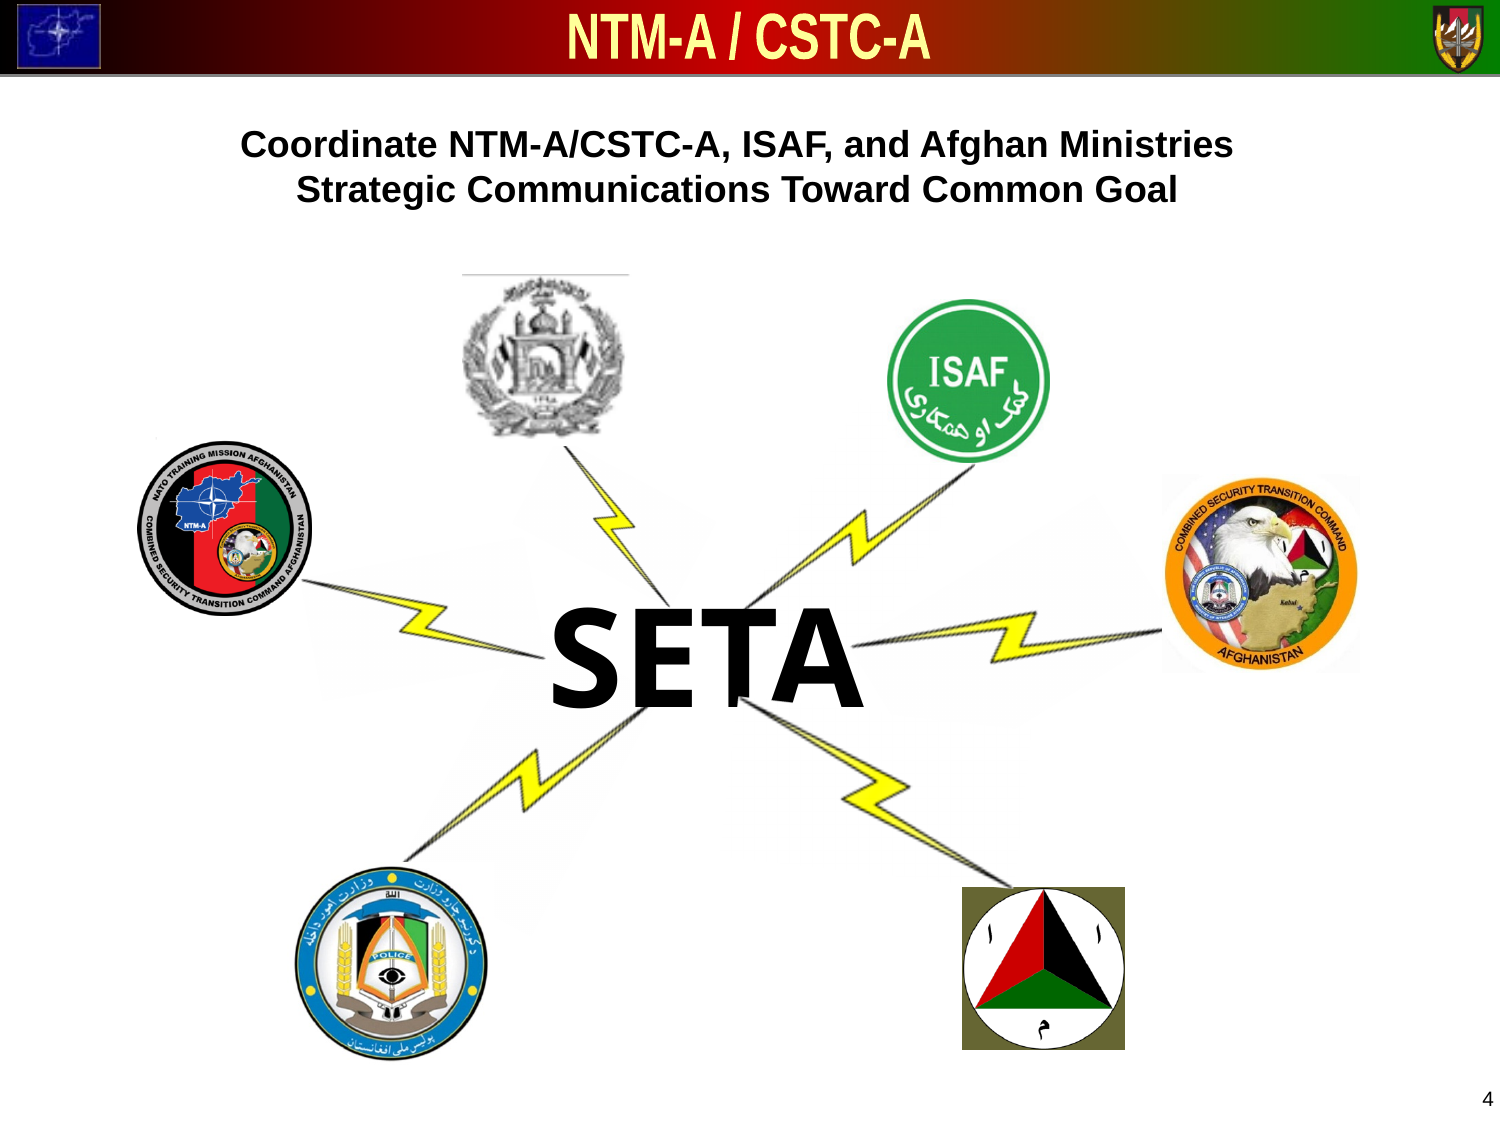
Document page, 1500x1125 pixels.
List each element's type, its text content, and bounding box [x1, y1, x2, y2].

picture [17, 4, 101, 69]
picture [287, 705, 666, 1073]
text_box SETA [474, 562, 863, 743]
text_box Coordinate NTM-A/CSTC-A, ISAF, and Afghan Ministries Strategic Communications Toward Common Goal [162, 112, 1313, 218]
picture [137, 274, 715, 700]
slide_number 4 [1181, 1073, 1495, 1123]
picture [1432, 5, 1484, 74]
picture [721, 299, 1361, 1051]
